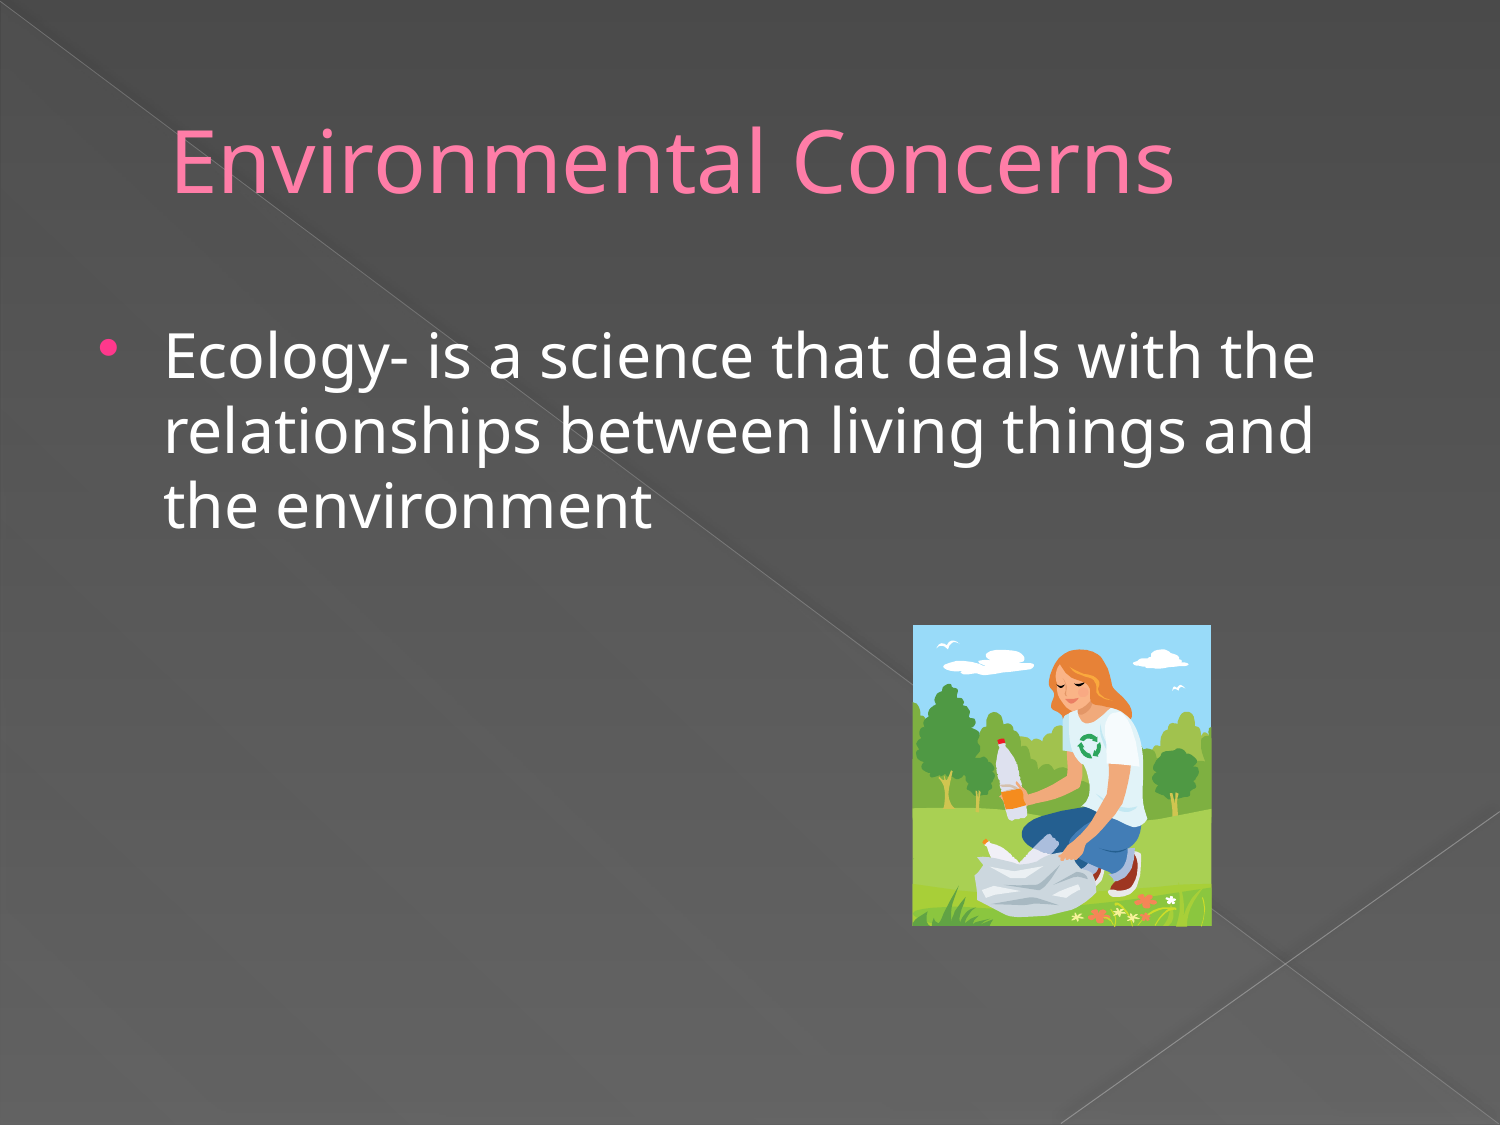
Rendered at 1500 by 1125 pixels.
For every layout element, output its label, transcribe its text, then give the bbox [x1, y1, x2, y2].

picture [912, 624, 1212, 928]
list Ecology- is a science that deals with the relationships between living things and the environment [75, 308, 1425, 1059]
title Environmental Concerns [75, 43, 1425, 274]
